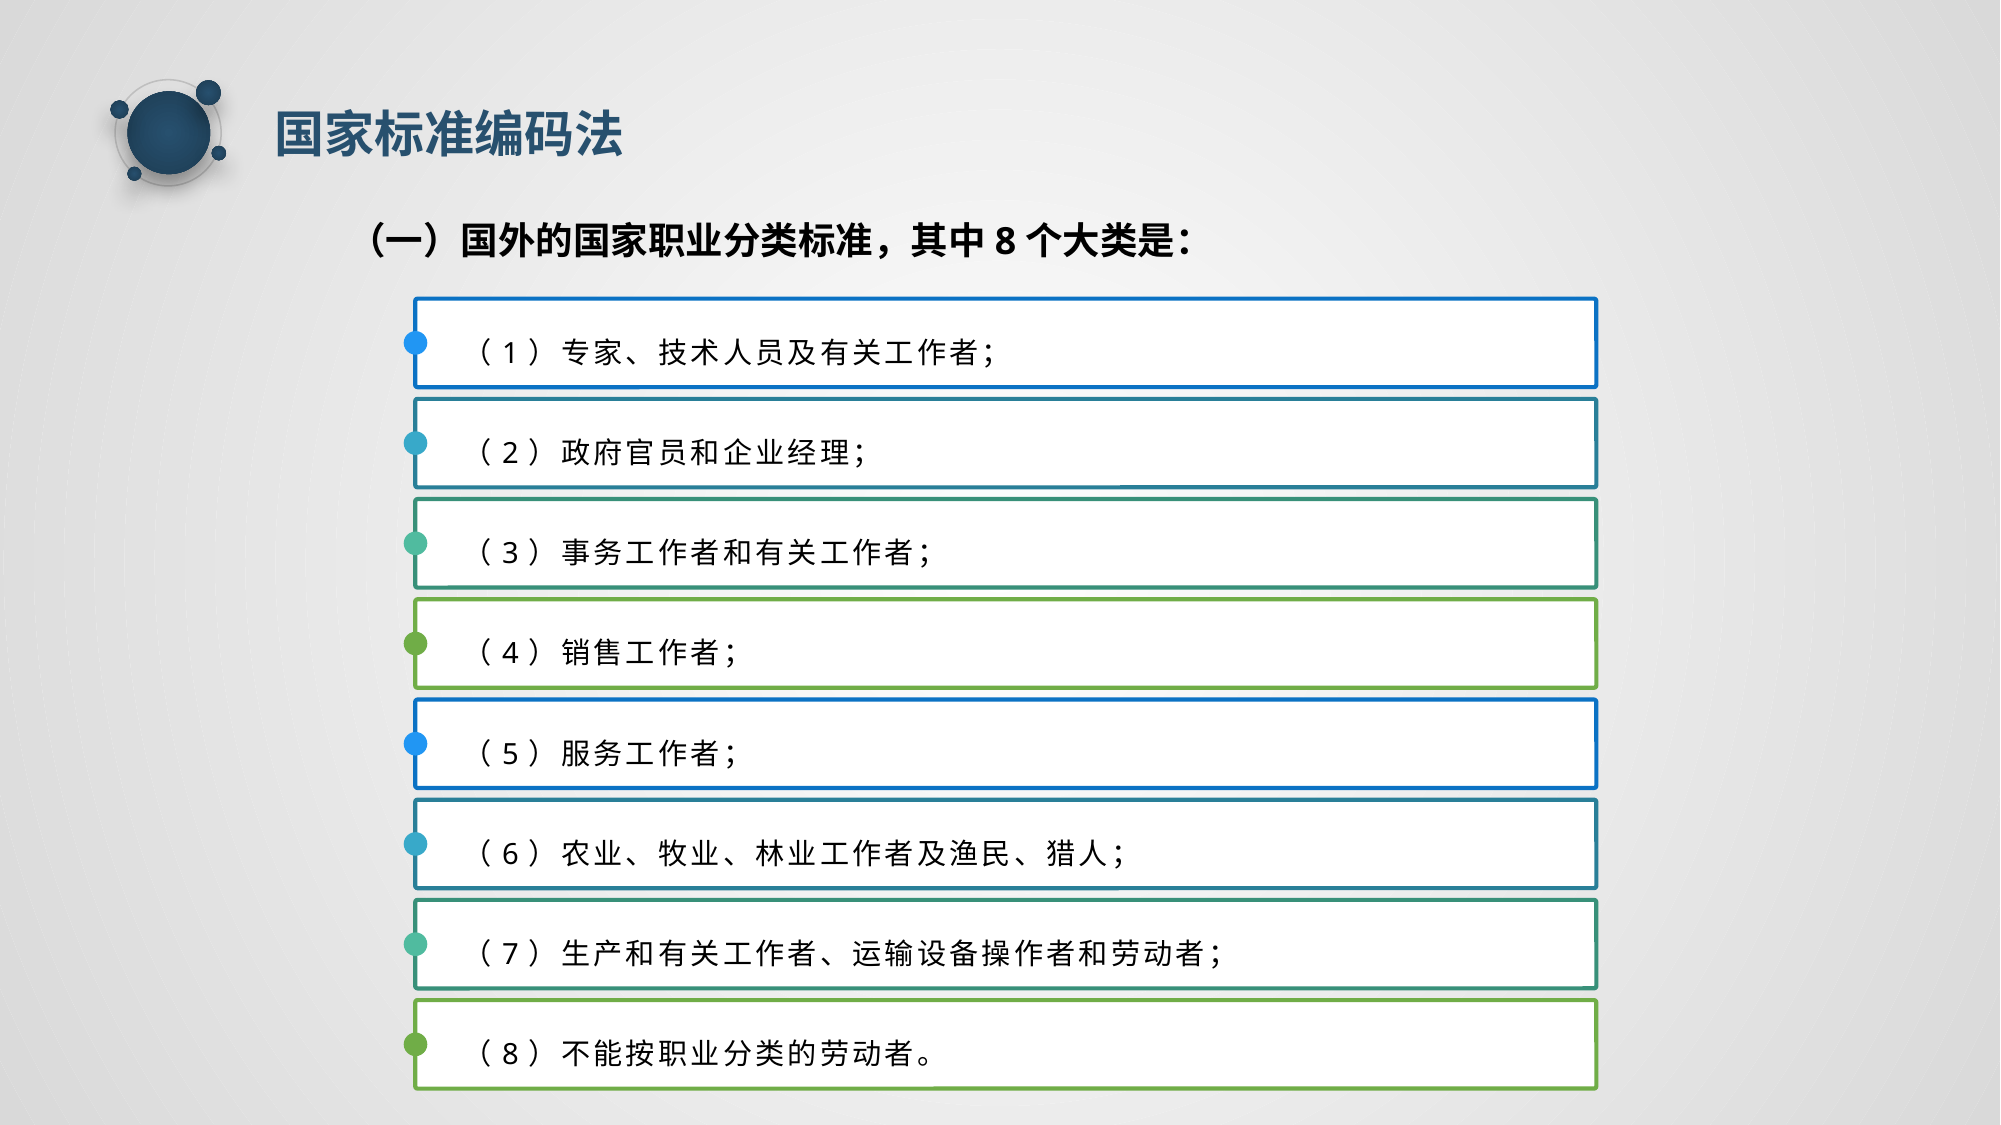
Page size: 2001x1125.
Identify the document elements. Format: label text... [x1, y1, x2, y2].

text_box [403, 398, 1597, 488]
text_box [403, 499, 1597, 588]
text_box 国家标准编码法 [259, 95, 640, 170]
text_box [403, 599, 1597, 688]
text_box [403, 799, 1597, 889]
text_box （一）国外的国家职业分类标准，其中8个大类是： [258, 209, 1824, 270]
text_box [110, 79, 226, 186]
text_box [403, 899, 1597, 989]
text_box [403, 298, 1597, 388]
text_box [403, 699, 1597, 789]
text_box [403, 1000, 1597, 1089]
